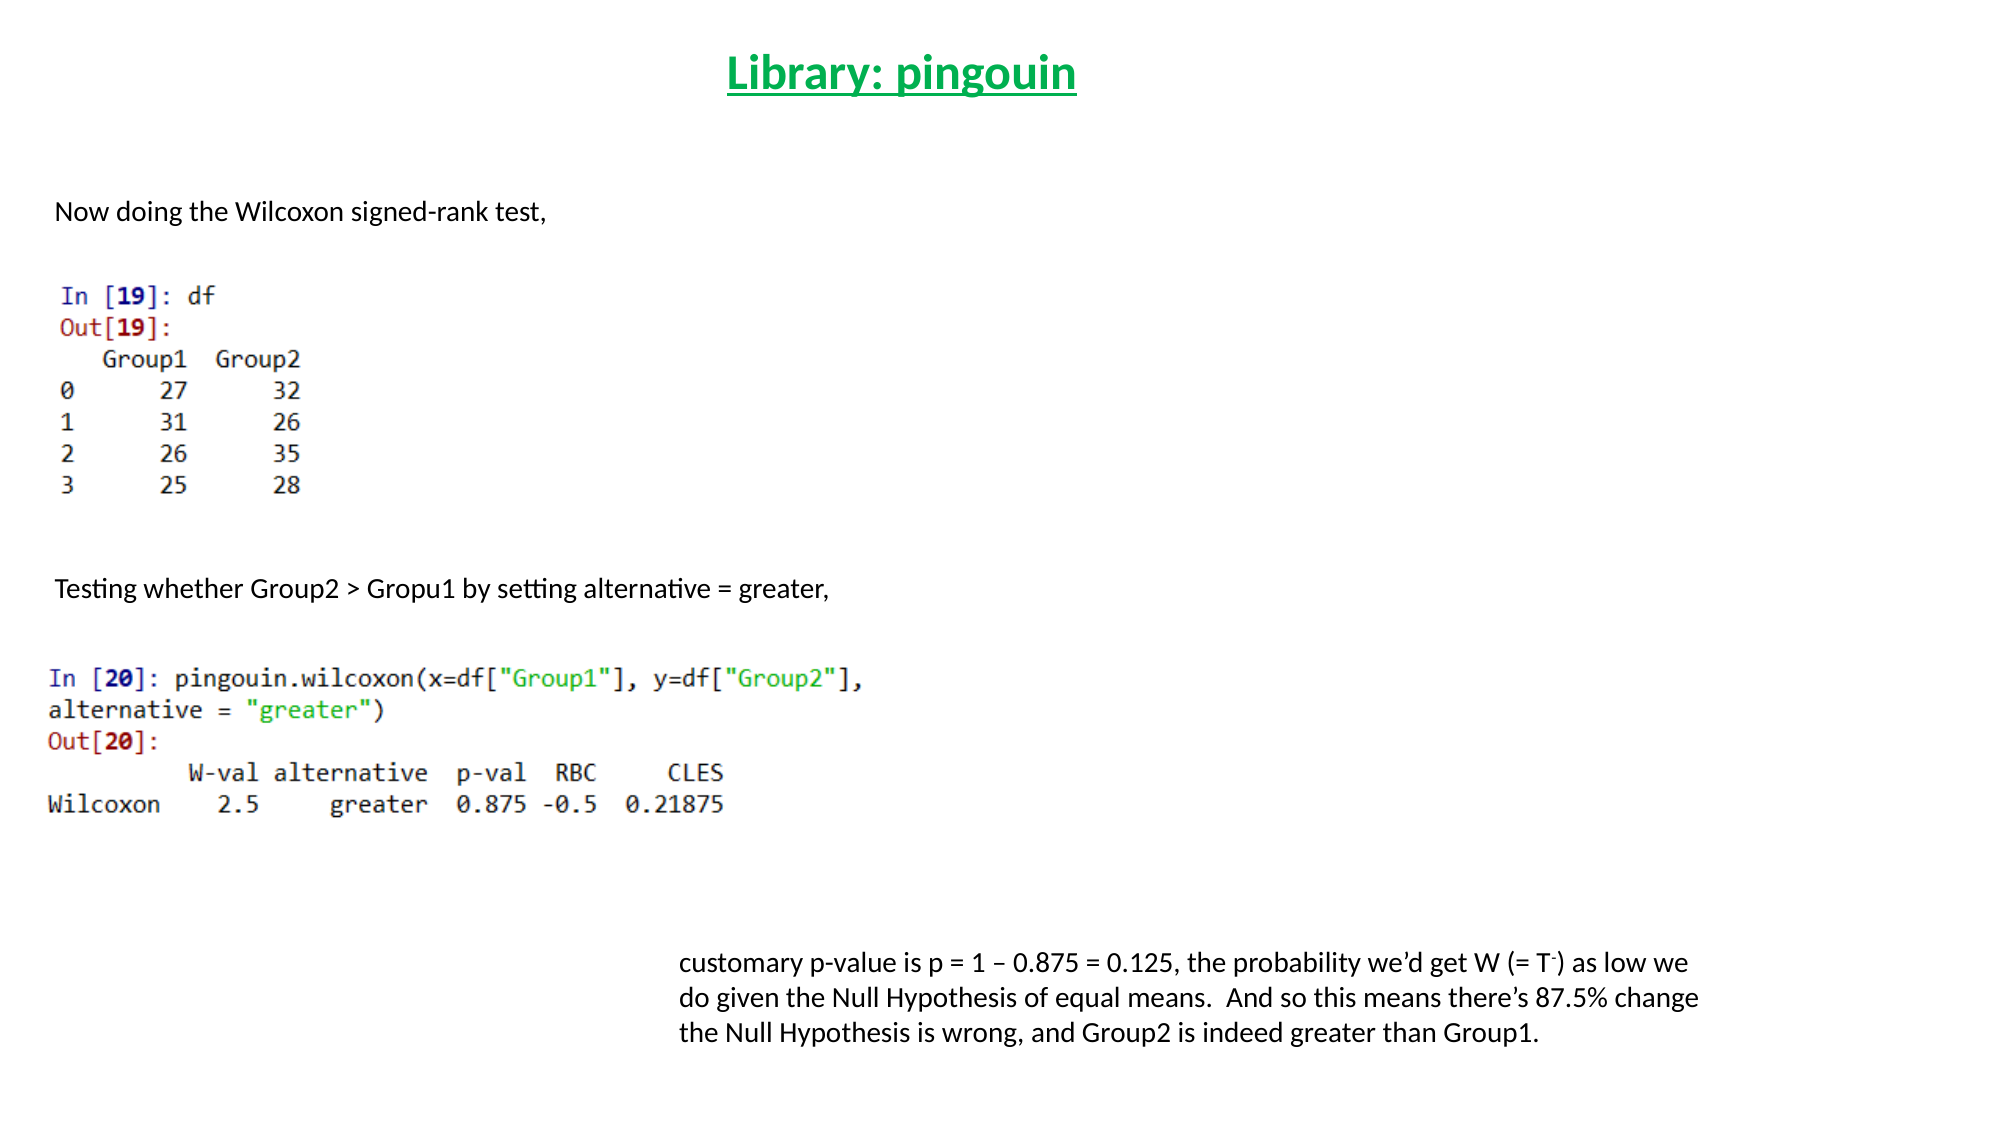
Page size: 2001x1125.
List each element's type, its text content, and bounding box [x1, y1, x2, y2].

text_box Now doing the Wilcoxon signed-rank test, [39, 184, 612, 235]
picture [39, 649, 873, 827]
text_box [430, 742, 603, 936]
text_box Library: pingouin [712, 32, 1093, 108]
text_box Testing whether Group2 > Gropu1 by setting alternative = greater, [39, 562, 976, 613]
picture [59, 270, 326, 500]
text_box customary p-value is p = 1 – 0.875 = 0.125, the probability we’d get W (= T-) as low we do given the Null Hypothesis of equal means. And so this means there’s 87.5% change the Null Hypothesis is wrong, and Group2 is indeed greater than Group1. [664, 935, 1726, 1056]
